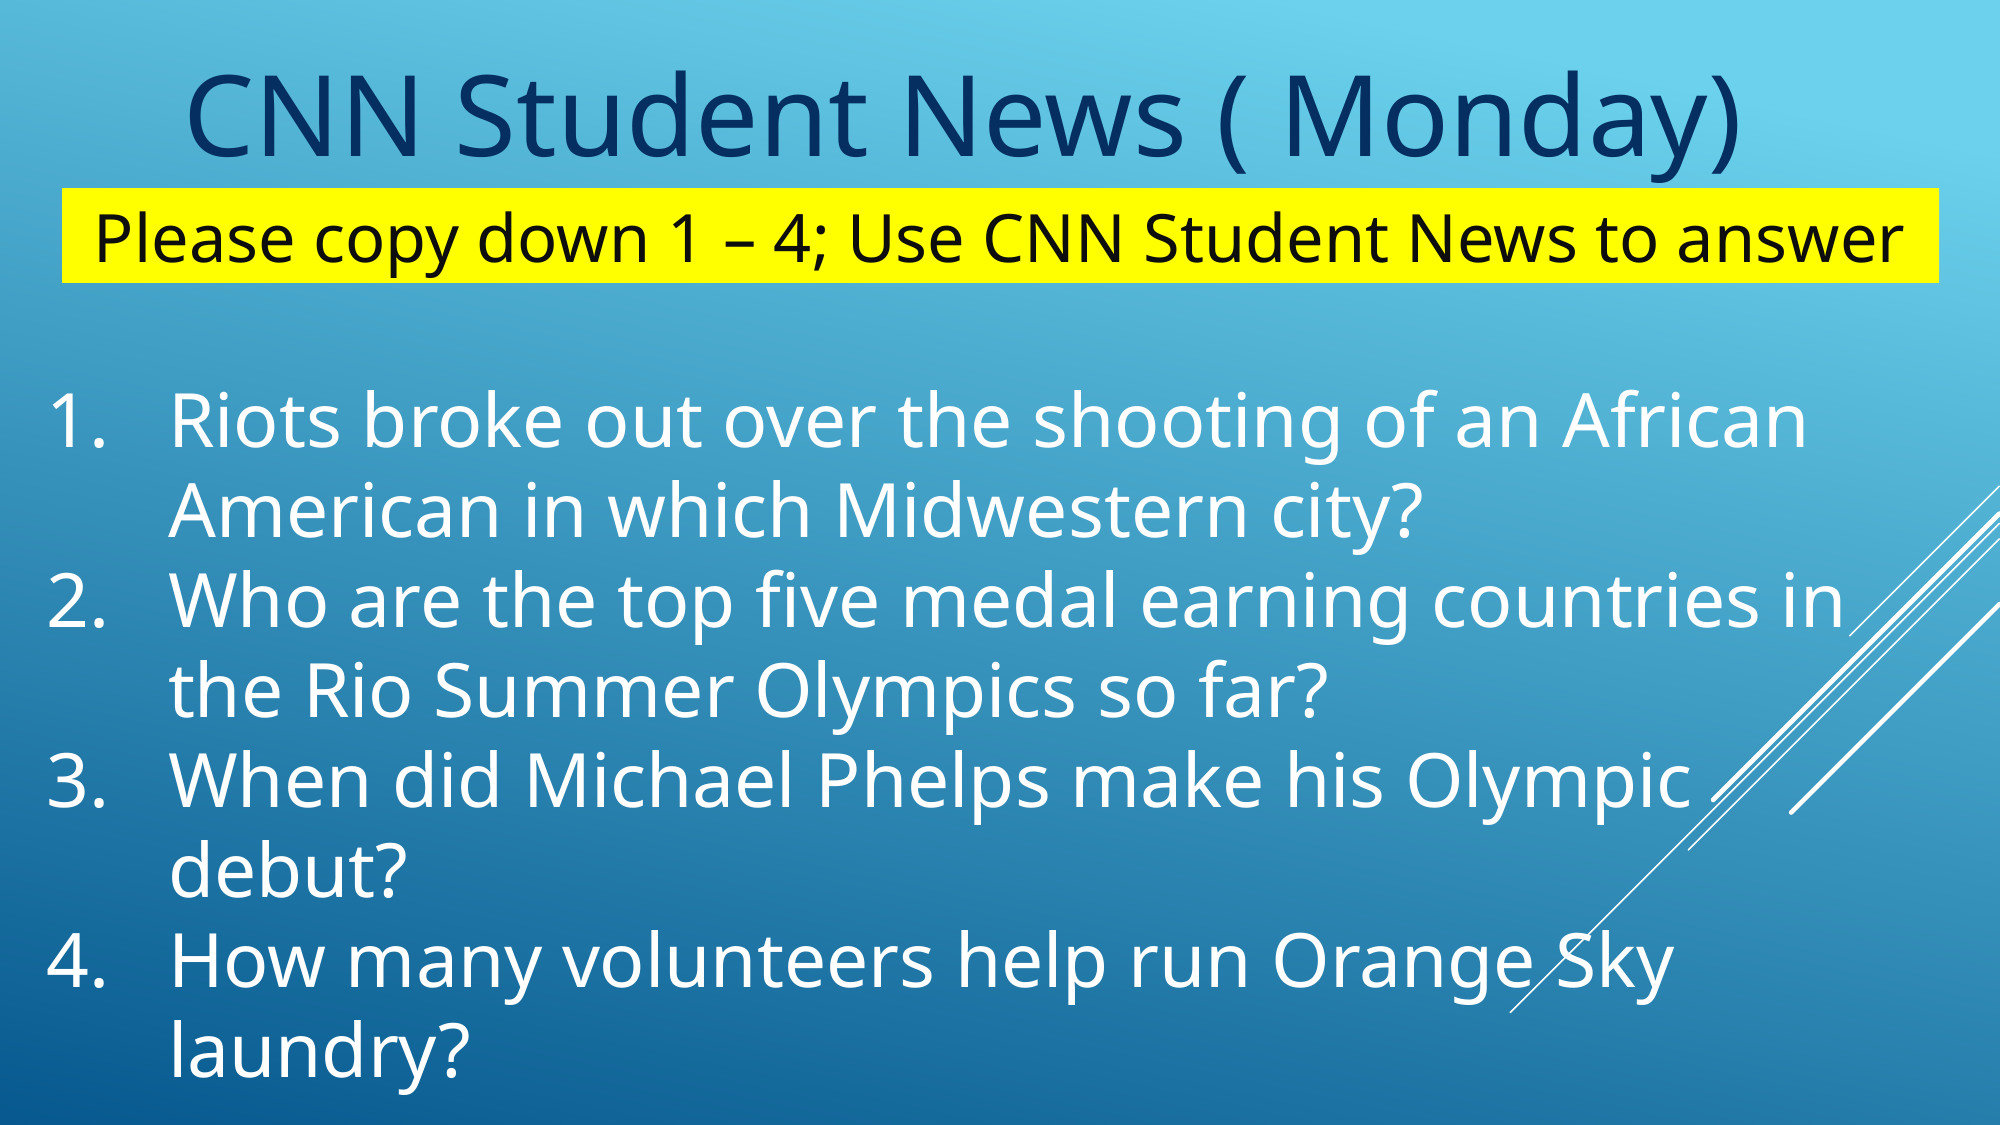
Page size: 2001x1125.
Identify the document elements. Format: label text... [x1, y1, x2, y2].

text_box CNN Student News ( Monday) [168, 36, 1759, 187]
text_box Please copy down 1 – 4; Use CNN Student News to answer [62, 188, 1940, 283]
text_box Riots broke out over the shooting of an African American in which Midwestern city? Who are the top five medal earning countries in the Rio Summer Olympics so far? When did Michael Phelps make his Olympic debut? How many volunteers help run Orange Sky laundry? [31, 364, 1896, 1125]
